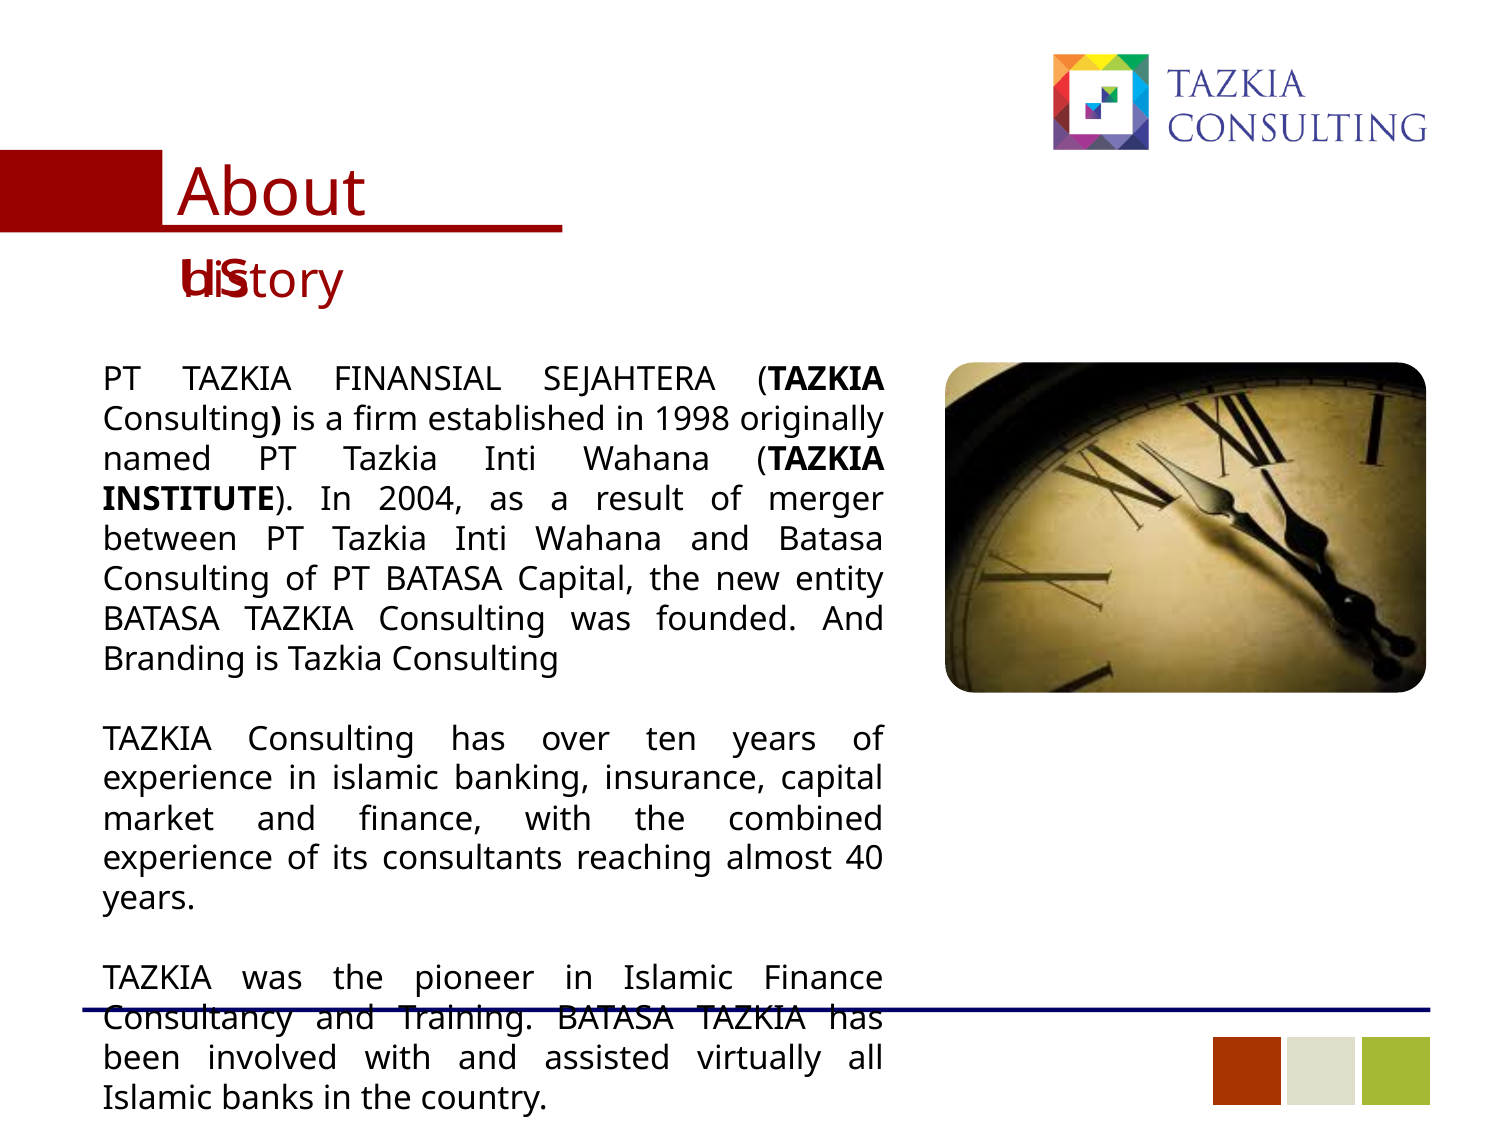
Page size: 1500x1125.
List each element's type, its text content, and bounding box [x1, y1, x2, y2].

text_box PT TAZKIA FINANSIAL SEJAHTERA (TAZKIA Consulting) is a firm established in 1998 originally named PT Tazkia Inti Wahana (TAZKIA INSTITUTE). In 2004, as a result of merger between PT Tazkia Inti Wahana and Batasa Consulting of PT BATASA Capital, the new entity BATASA TAZKIA Consulting was founded. And Branding is Tazkia Consulting TAZKIA Consulting has over ten years of experience in islamic banking, insurance, capital market and finance, with the combined experience of its consultants reaching almost 40 years. TAZKIA was the pioneer in Islamic Finance Consultancy and Training. BATASA TAZKIA has been involved with and assisted virtually all Islamic banks in the country. [85, 348, 902, 940]
picture [944, 362, 1427, 693]
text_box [0, 141, 563, 317]
picture [1053, 54, 1427, 150]
